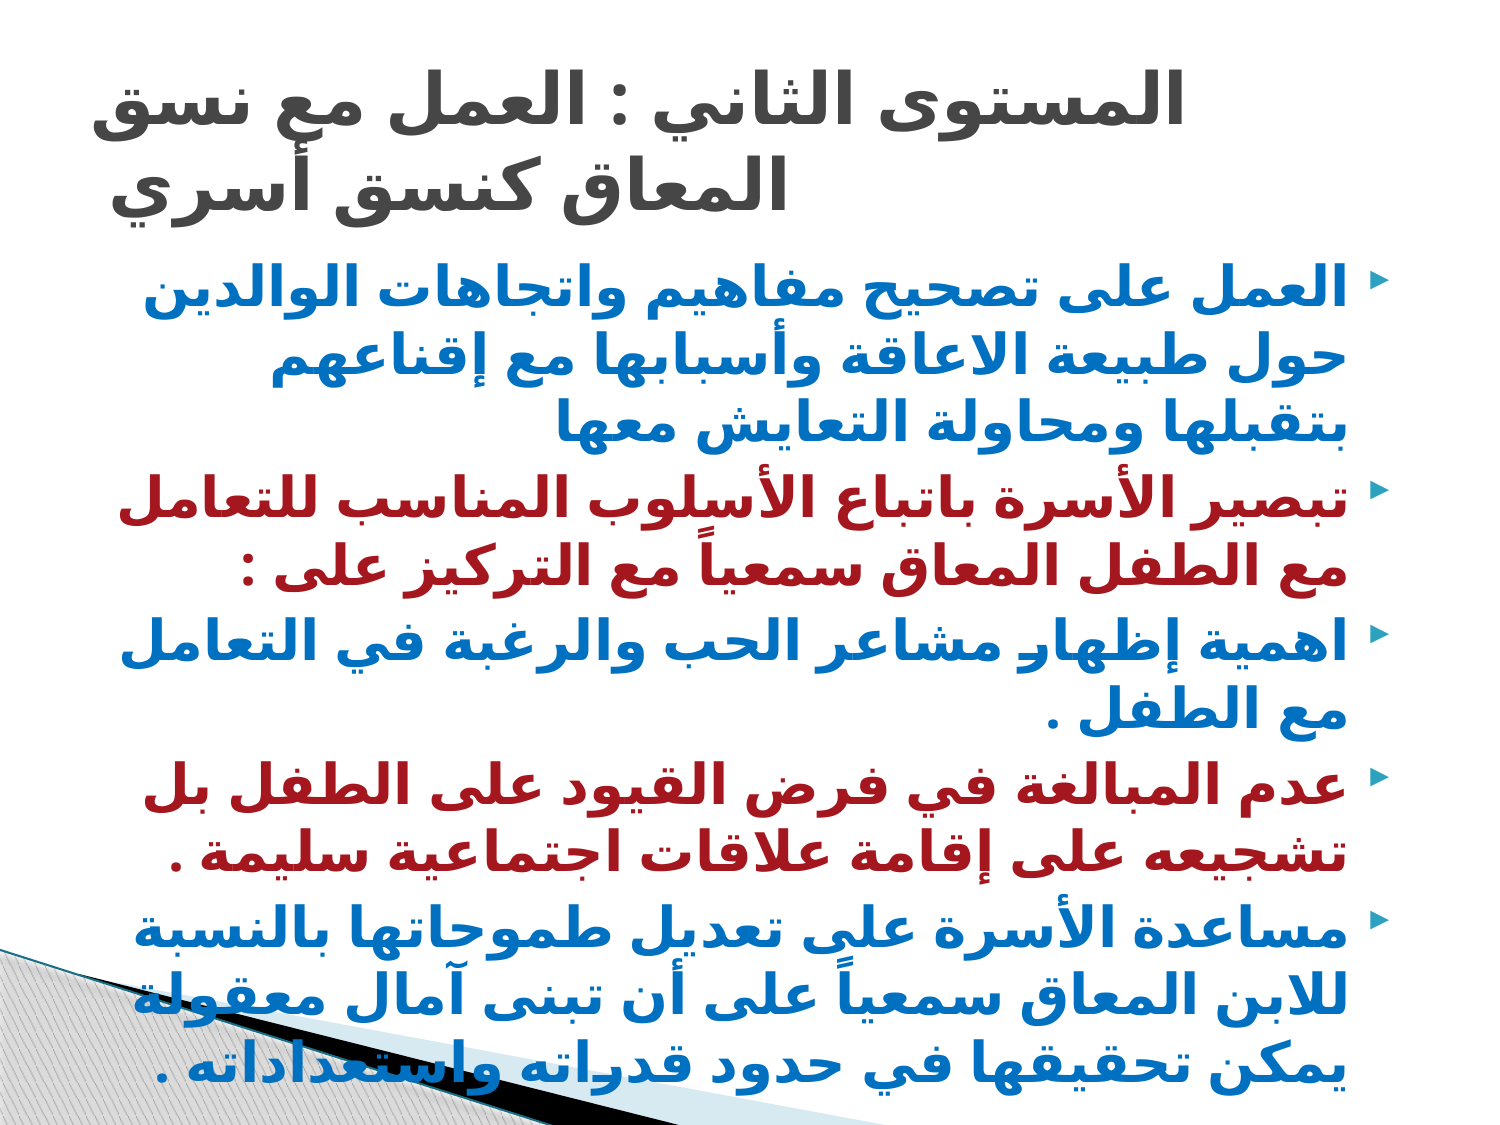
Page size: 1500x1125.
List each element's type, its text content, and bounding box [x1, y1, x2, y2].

title المستوى الثاني : العمل مع نسق المعاق كنسق أسري [75, 45, 1425, 233]
list العمل على تصحيح مفاهيم واتجاهات الوالدين حول طبيعة الاعاقة وأسبابها مع إقناعهم بتقبلها ومحاولة التعايش معها تبصير الأسرة باتباع الأسلوب المناسب للتعامل مع الطفل المعاق سمعياً مع التركيز على : اهمية إظهار مشاعر الحب والرغبة في التعامل مع الطفل . عدم المبالغة في فرض القيود على الطفل بل تشجيعه على إقامة علاقات اجتماعية سليمة . مساعدة الأسرة على تعديل طموحاتها بالنسبة للابن المعاق سمعياً على أن تبنى آمال معقولة يمكن تحقيقها في حدود قدراته واستعداداته . [75, 243, 1425, 986]
